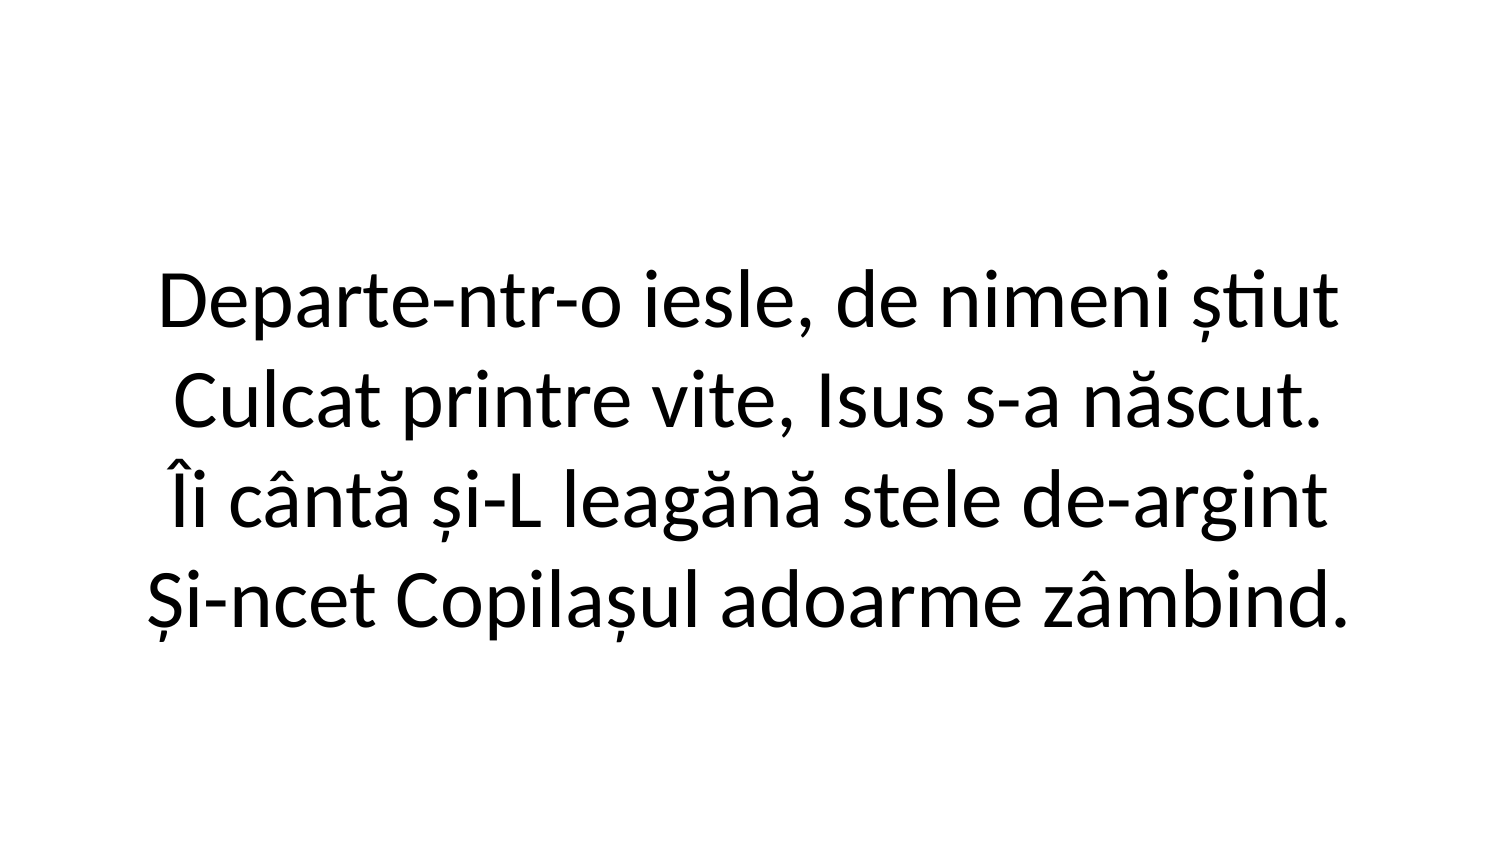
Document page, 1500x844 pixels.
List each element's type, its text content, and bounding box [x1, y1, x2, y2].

text_box Departe-ntr-o iesle, de nimeni știut Culcat printre vite, Isus s-a născut. Îi cântă și-L leagănă stele de-argint Și-ncet Copilașul adoarme zâmbind. [131, 192, 1368, 652]
